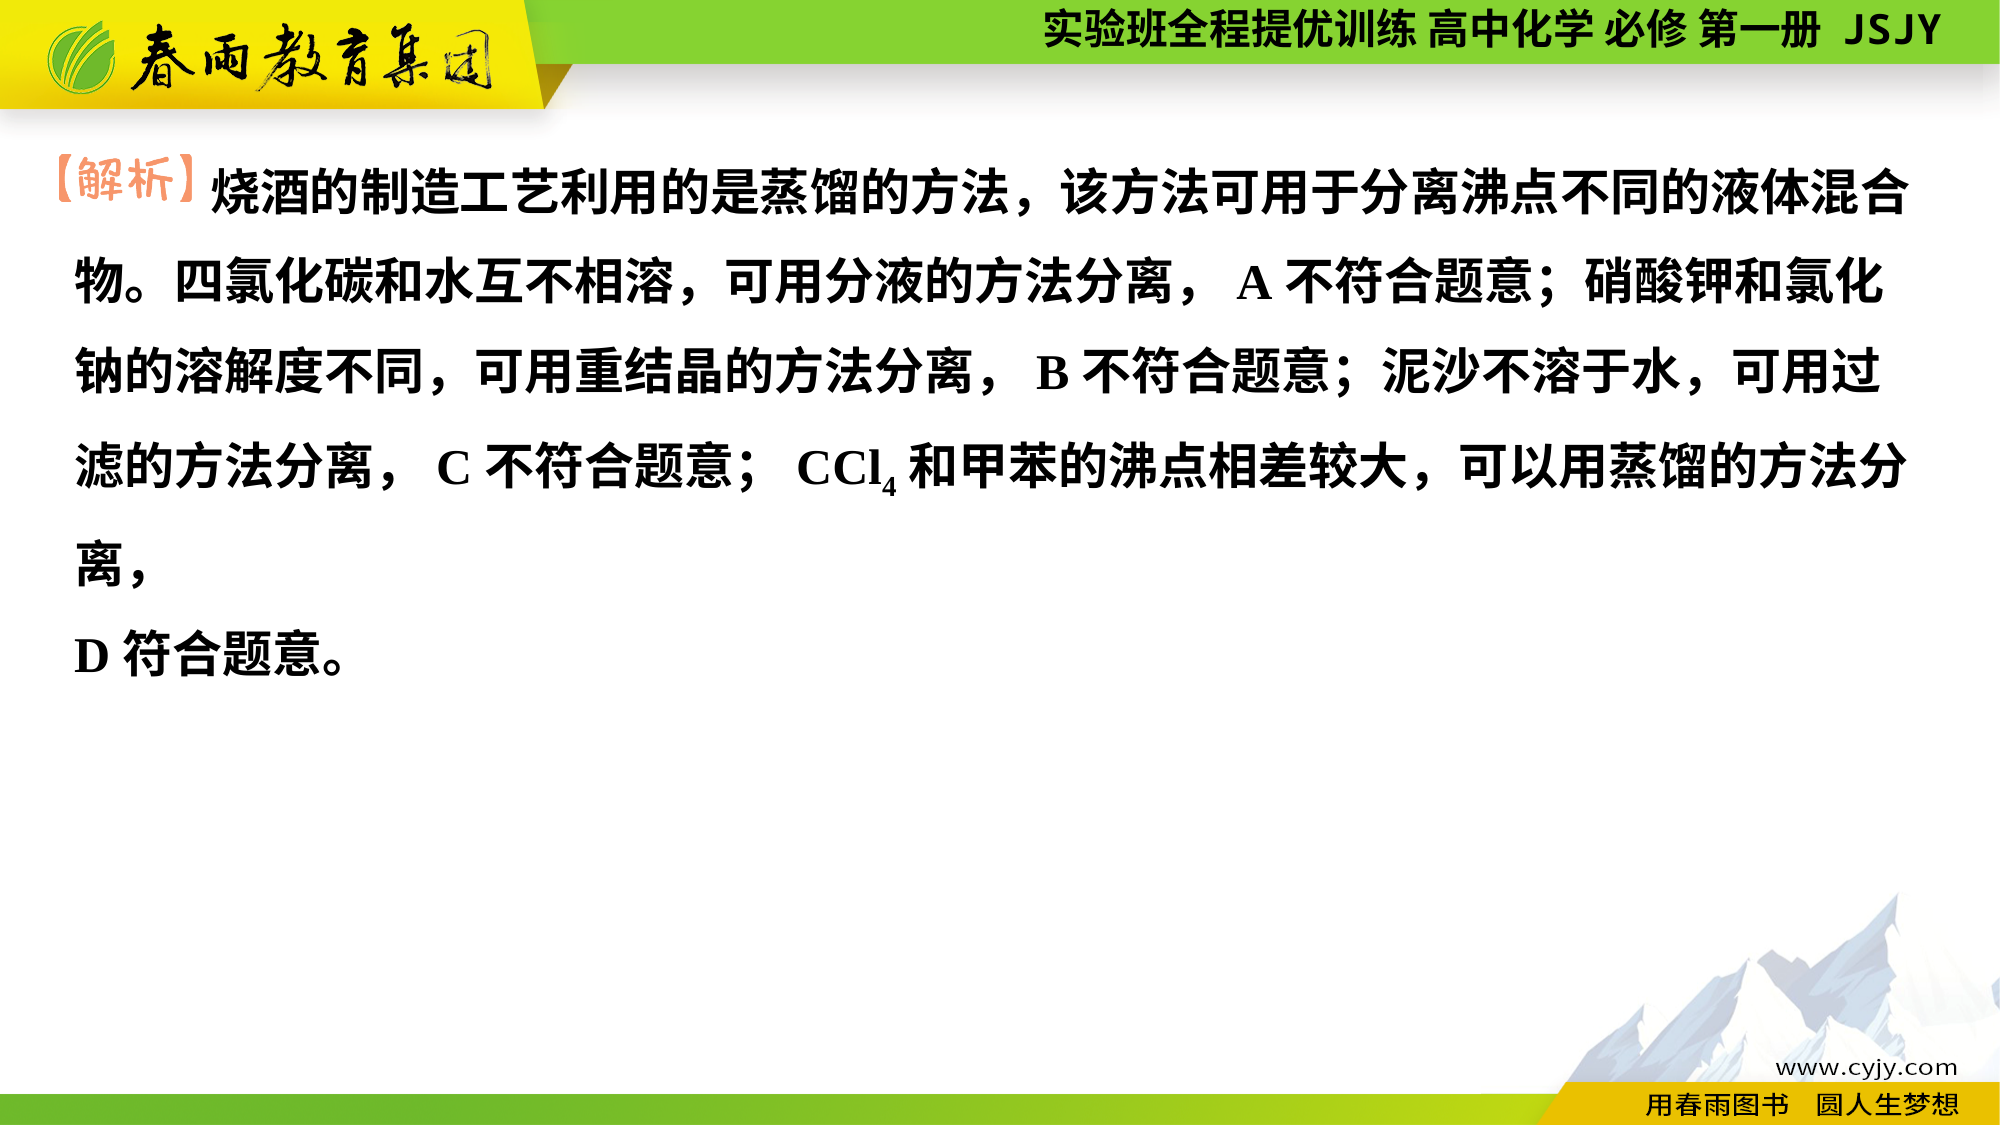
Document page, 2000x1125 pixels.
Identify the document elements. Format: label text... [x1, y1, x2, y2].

picture [0, 0, 2000, 1125]
list 烧酒的制造工艺利用的是蒸馏的方法，该方法可用于分离沸点不同的液体混合物。四氯化碳和水互不相溶，可用分液的方法分离，A不符合题意；硝酸钾和氯化钠的溶解度不同，可用重结晶的方法分离，B不符合题意；泥沙不溶于水，可用过滤的方法分离，C不符合题意；CCl4和甲苯的沸点相差较大，可以用蒸馏的方法分离， D符合题意。 [59, 122, 1944, 581]
